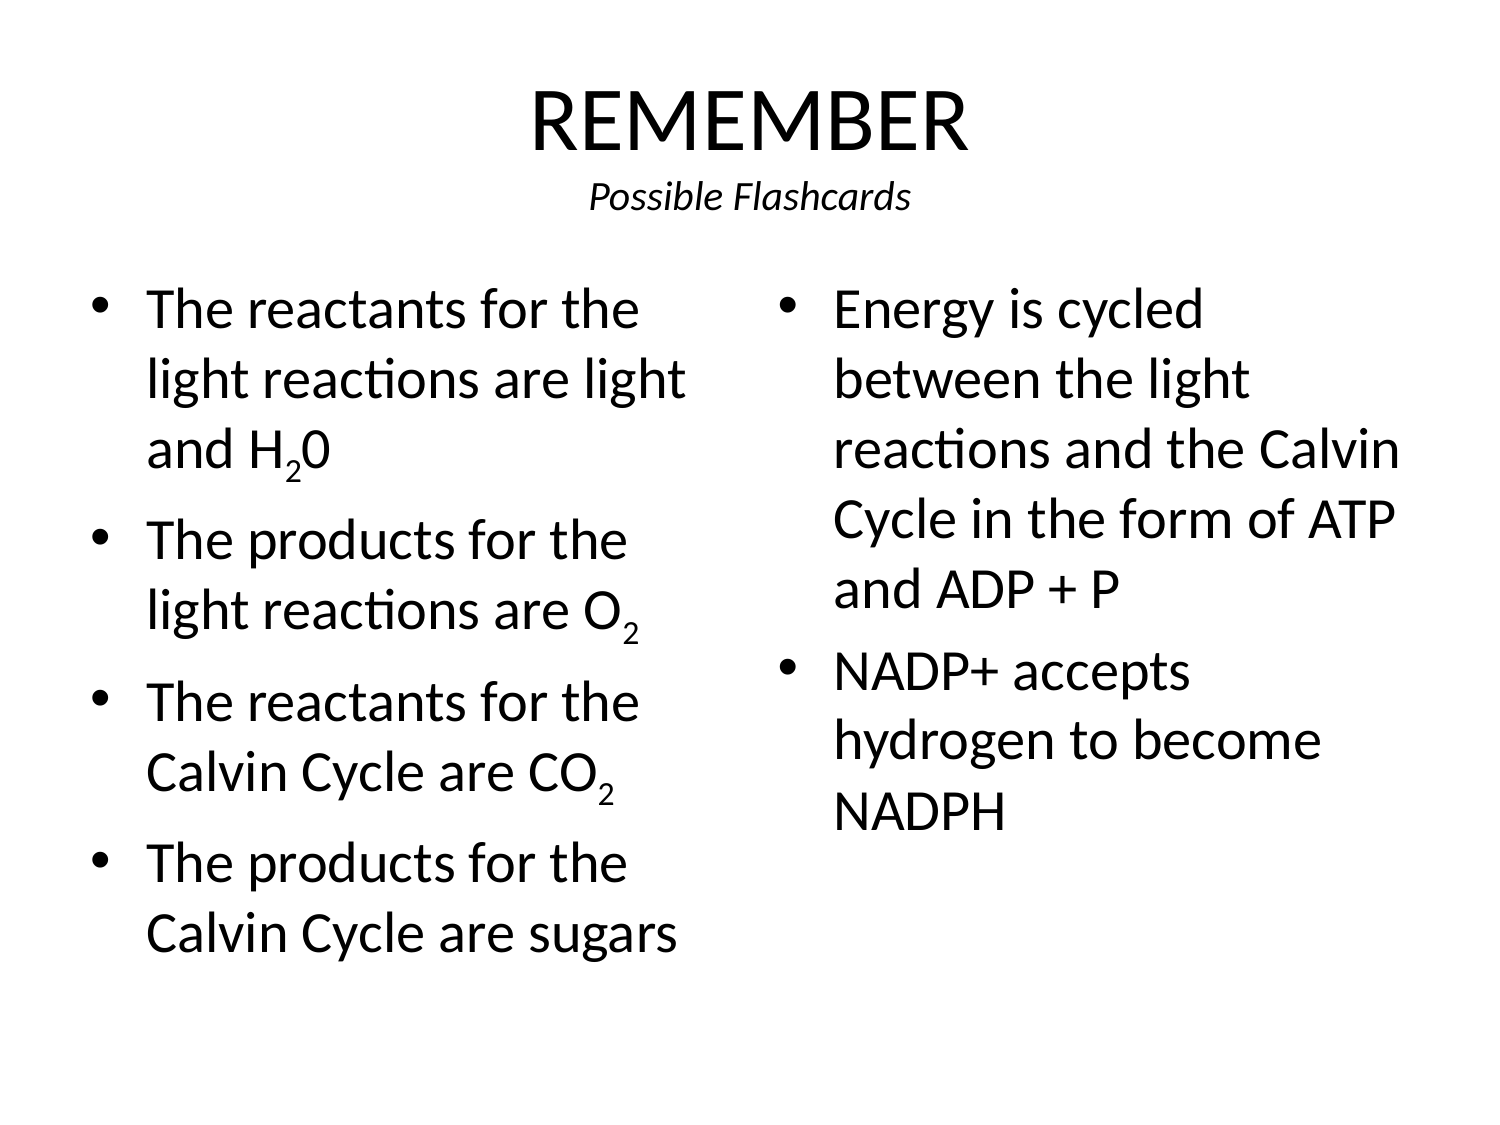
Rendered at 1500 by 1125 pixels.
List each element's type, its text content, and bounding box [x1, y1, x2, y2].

title REMEMBER Possible Flashcards [75, 45, 1425, 233]
list The reactants for the light reactions are light and H20 The products for the light reactions are O2 The reactants for the Calvin Cycle are CO2 The products for the Calvin Cycle are sugars [75, 262, 738, 1005]
list Energy is cycled between the light reactions and the Calvin Cycle in the form of ATP and ADP + P NADP+ accepts hydrogen to become NADPH [762, 262, 1425, 1005]
